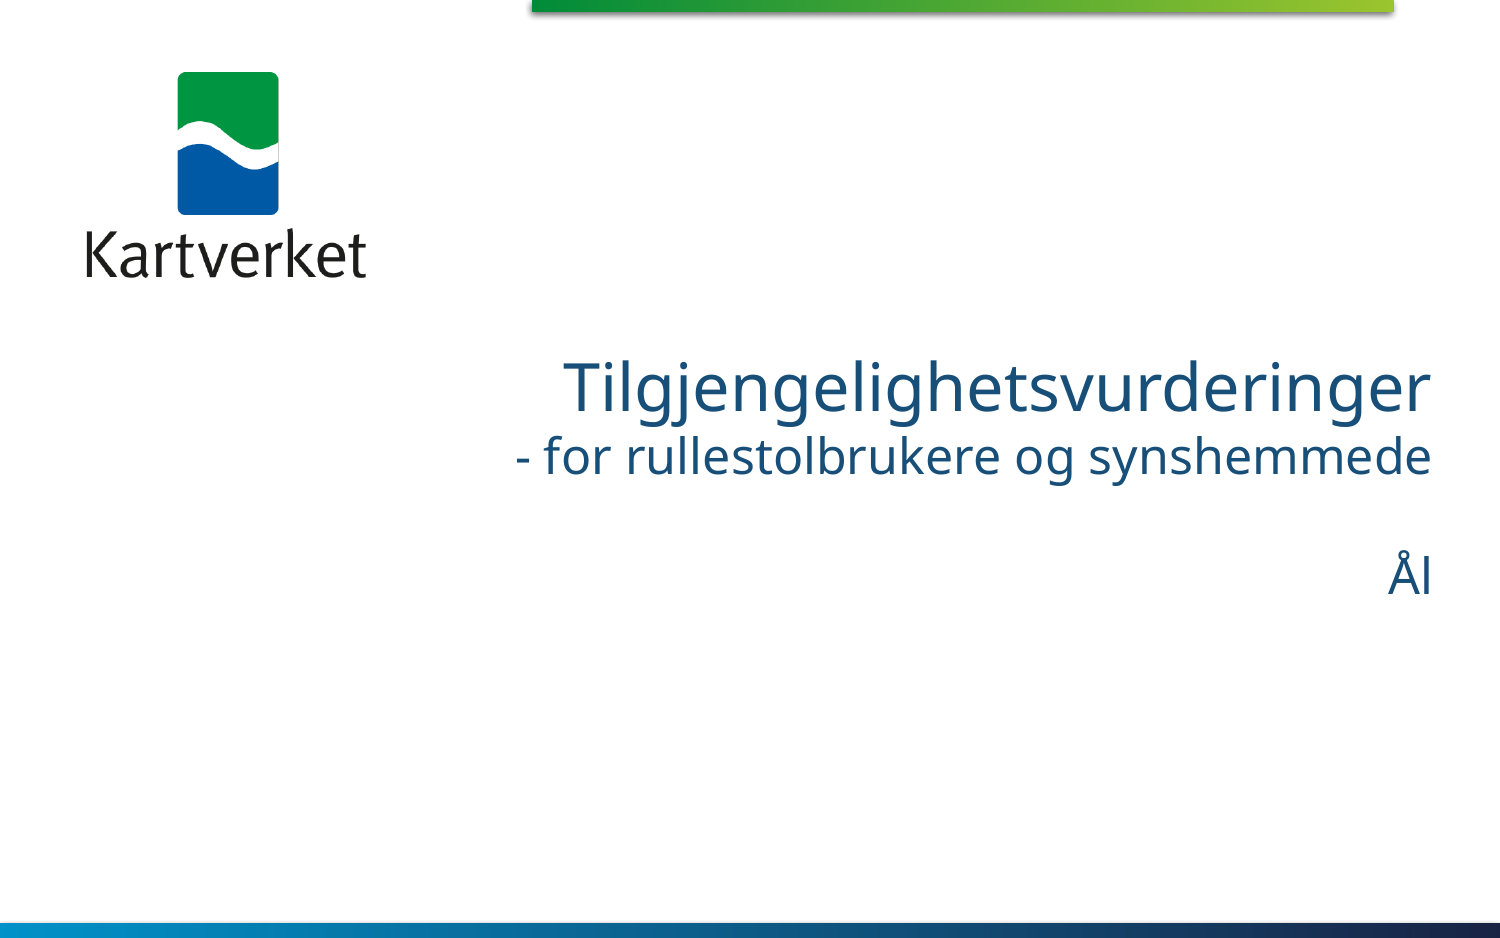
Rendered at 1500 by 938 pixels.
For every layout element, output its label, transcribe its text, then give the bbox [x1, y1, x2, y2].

text_box Tilgjengelighetsvurderinger - for rullestolbrukere og synshemmede Ål [66, 337, 1449, 613]
